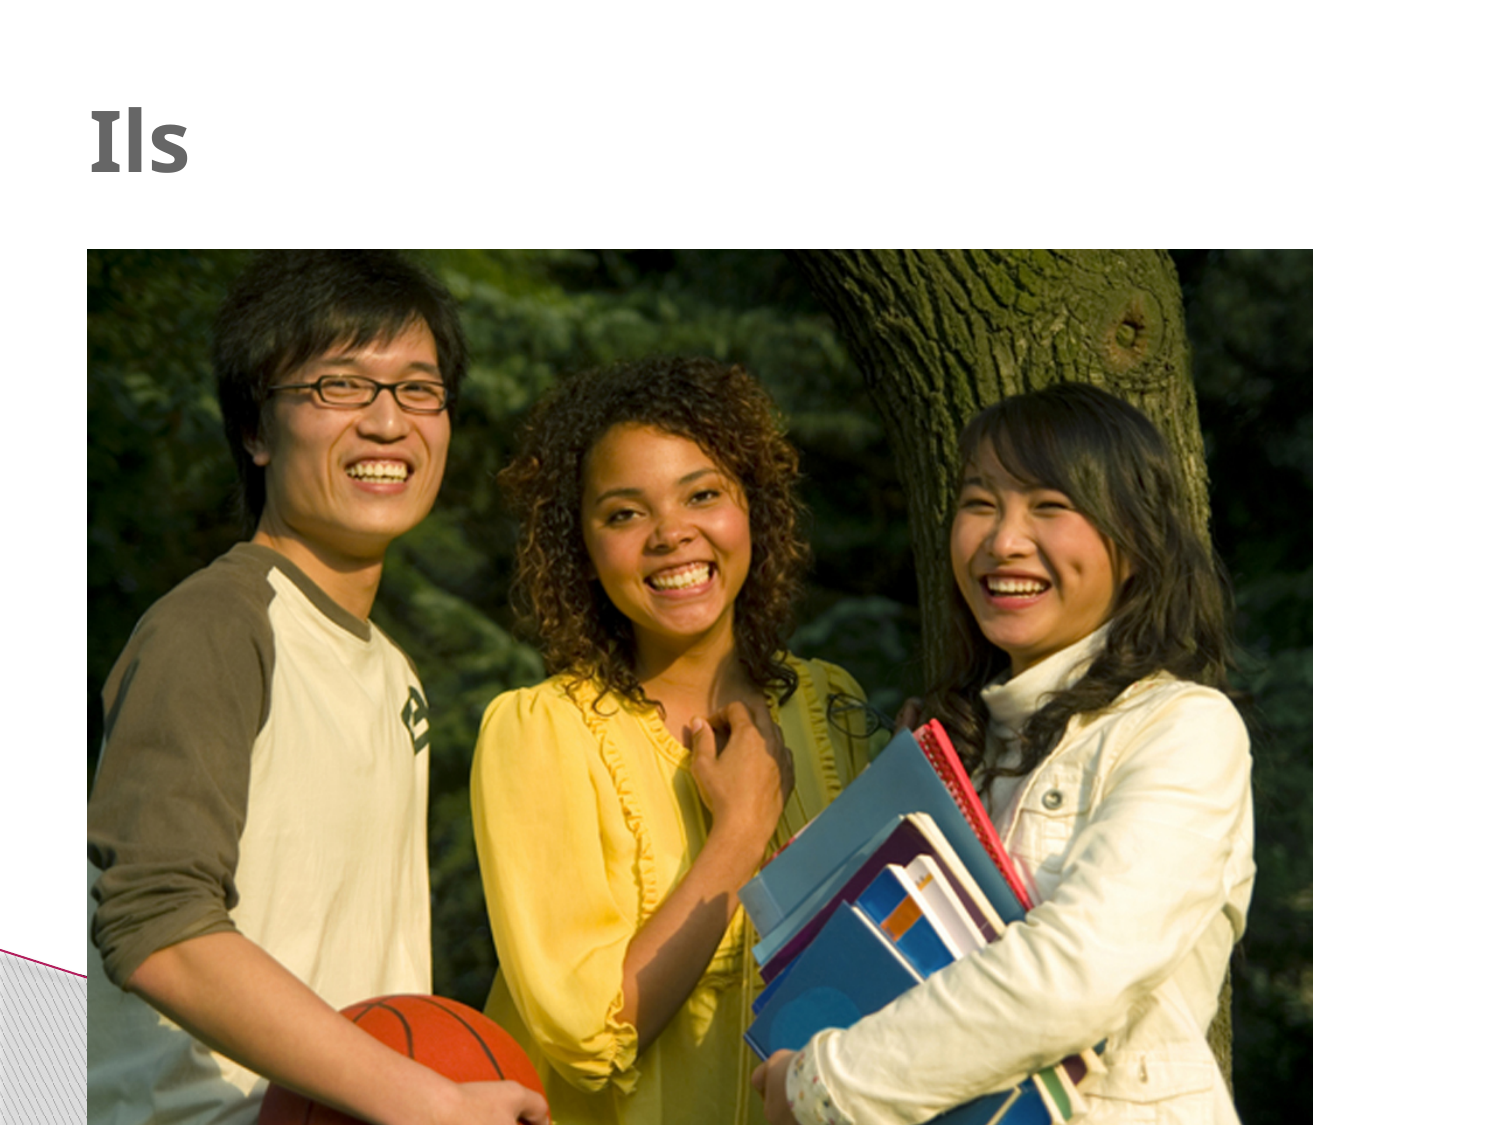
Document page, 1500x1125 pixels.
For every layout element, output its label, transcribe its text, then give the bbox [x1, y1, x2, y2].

picture [87, 249, 1313, 1125]
title Ils [75, 45, 1425, 233]
